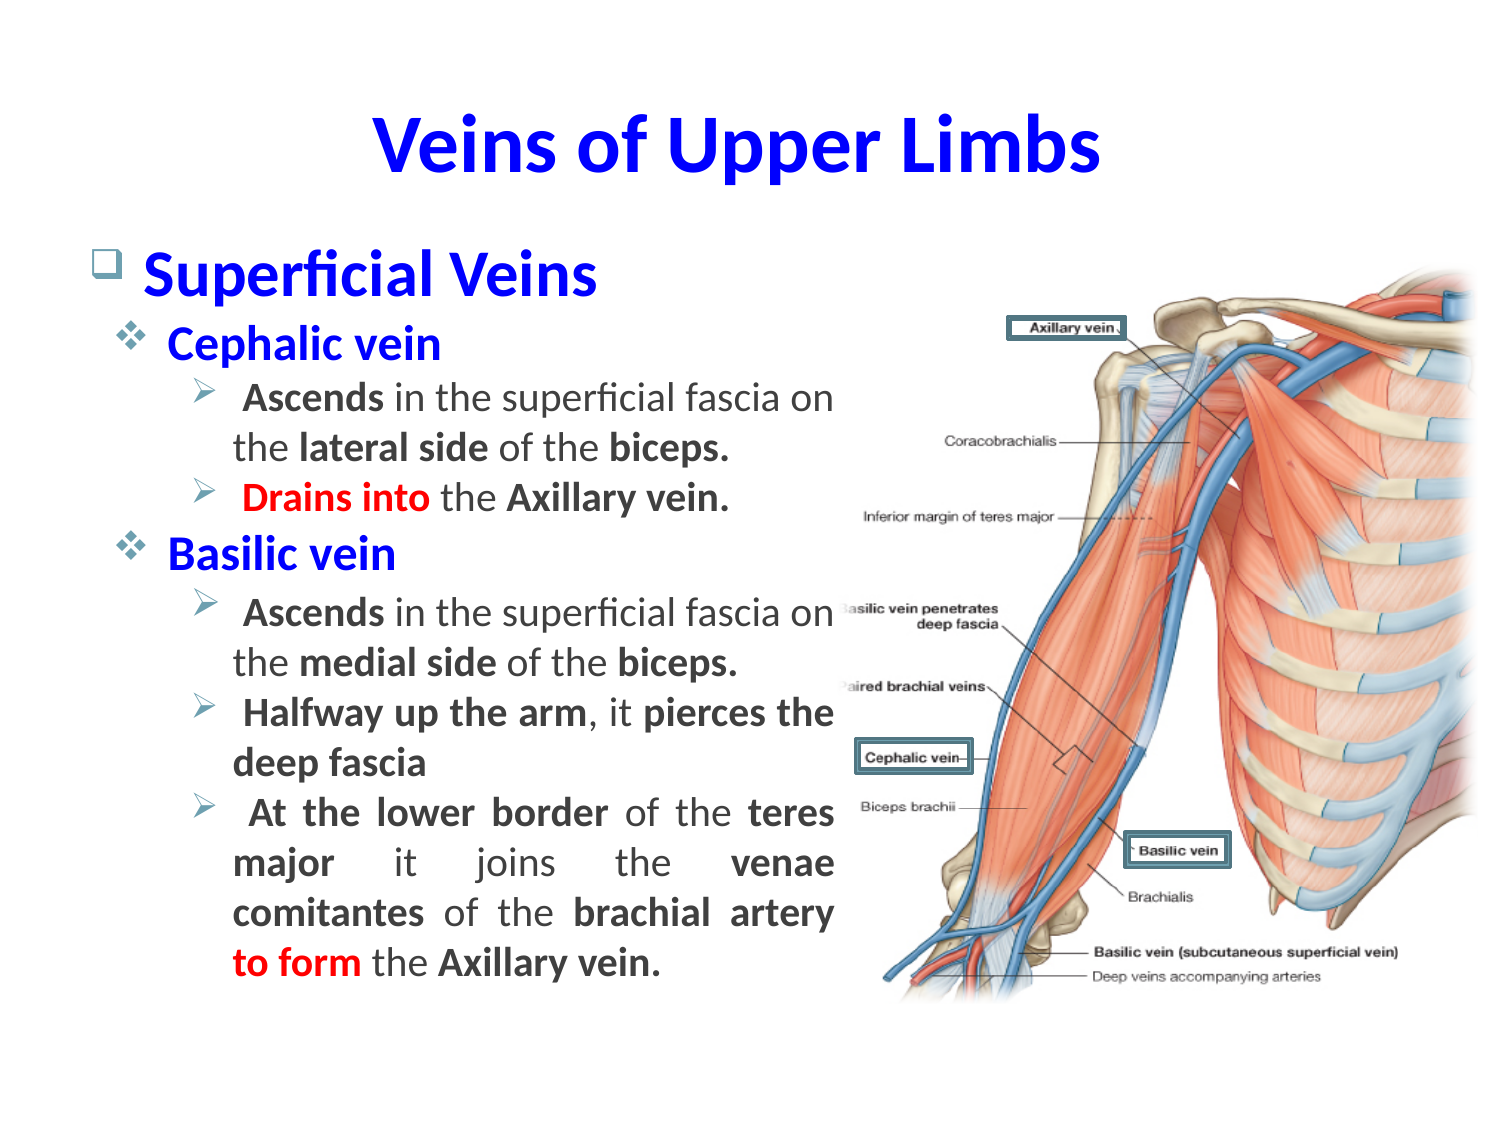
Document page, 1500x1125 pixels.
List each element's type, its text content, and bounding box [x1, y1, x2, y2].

title Veins of Upper Limbs [74, 37, 1401, 241]
picture [837, 262, 1478, 1004]
list Superficial Veins Cephalic vein Ascends in the superficial fascia on the lateral side of the biceps. Drains into the Axillary vein. Basilic vein Ascends in the superficial fascia on the medial side of the biceps. Halfway up the arm, it pierces the deep fascia At the lower border of the teres major it joins the venae comitantes of the brachial artery to form the Axillary vein. [0, 222, 851, 1049]
